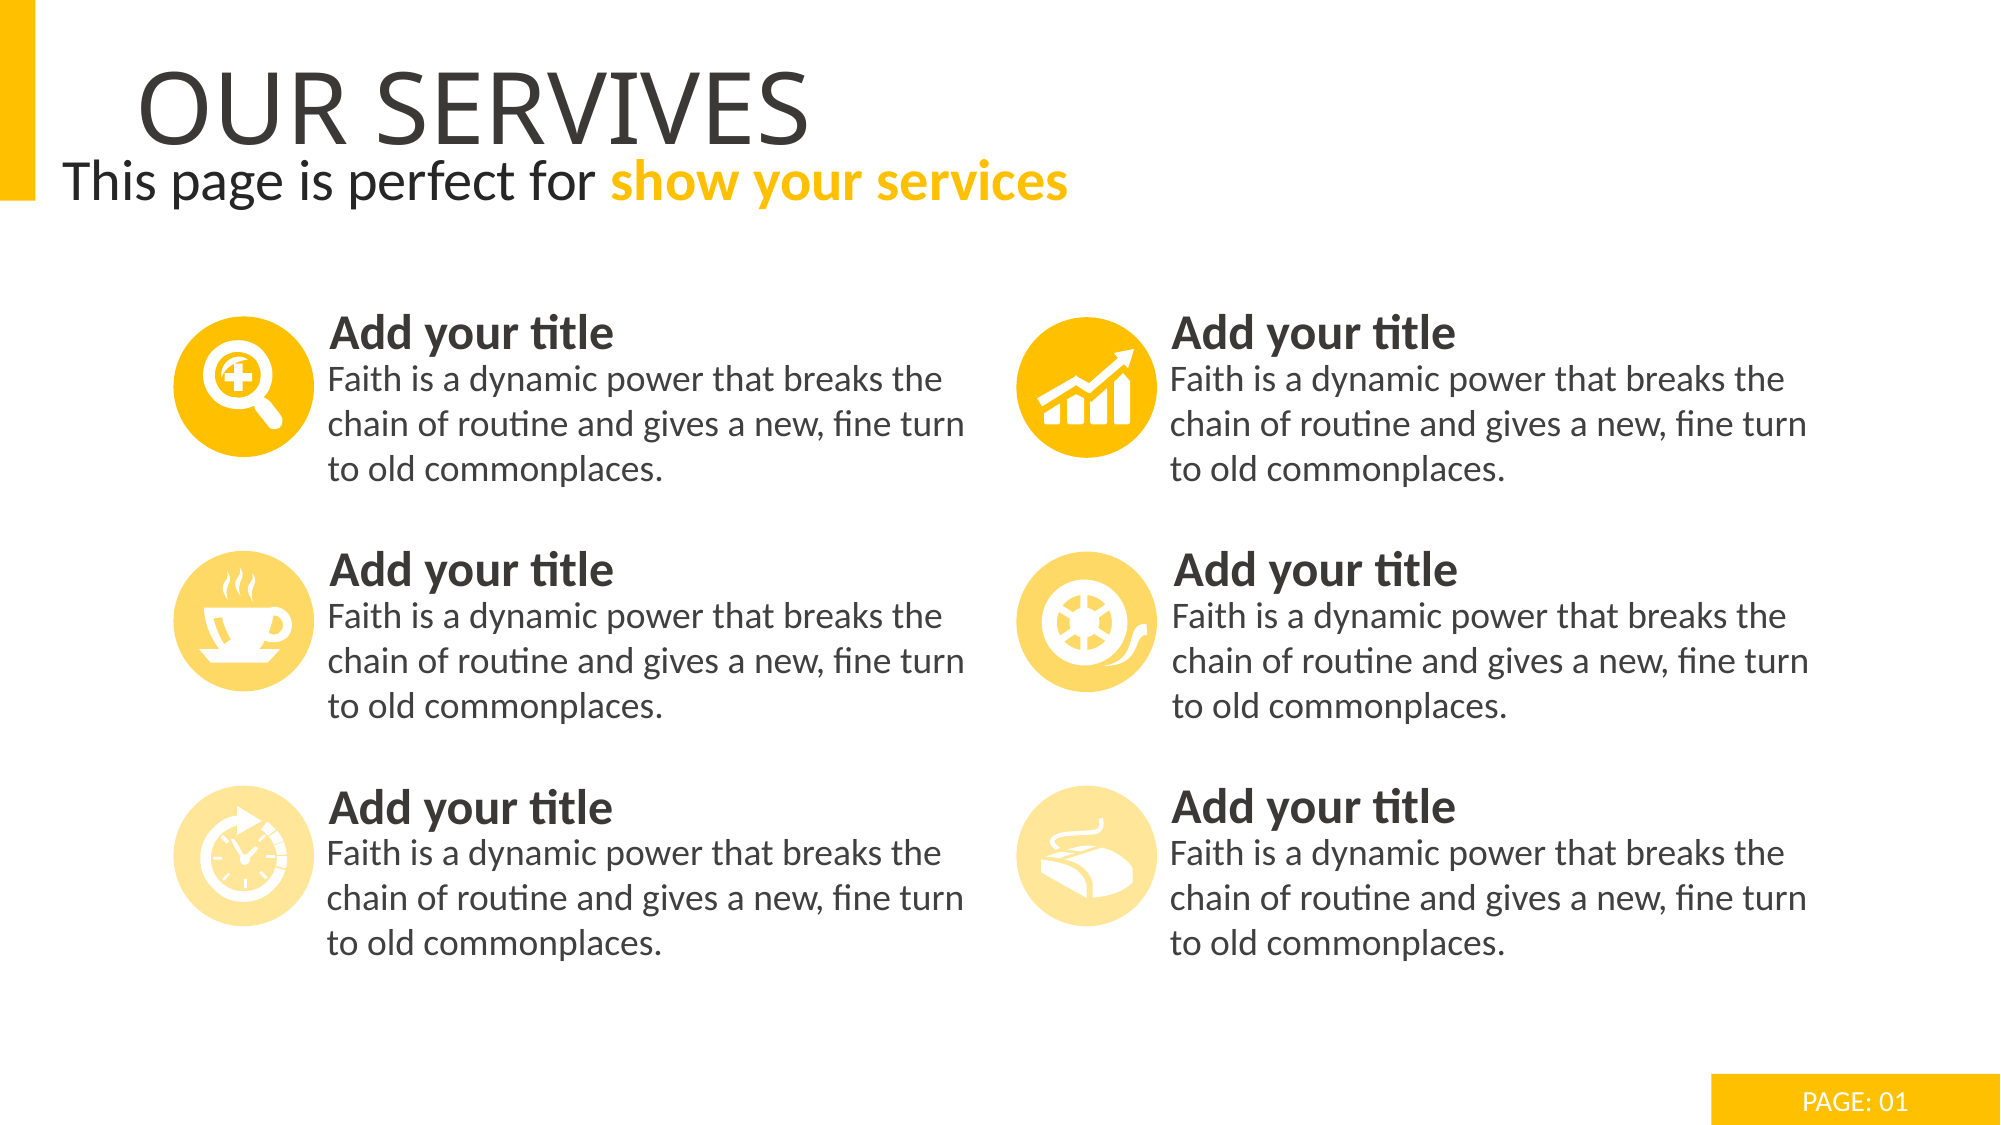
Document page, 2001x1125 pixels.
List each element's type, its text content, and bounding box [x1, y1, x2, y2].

text_box PAGE: 01 [1710, 1073, 2000, 1125]
text_box Faith is a dynamic power that breaks the chain of routine and gives a new, fine turn to old commonplaces. [1154, 820, 1836, 970]
text_box Add your title [1156, 766, 1472, 820]
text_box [1016, 785, 1157, 927]
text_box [173, 316, 315, 458]
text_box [1016, 317, 1157, 458]
text_box Faith is a dynamic power that breaks the chain of routine and gives a new, fine turn to old commonplaces. [312, 346, 994, 497]
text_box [173, 785, 315, 927]
text_box Add your title [314, 292, 630, 346]
text_box Add your title [314, 529, 630, 583]
text_box OUR SERVIVES [120, 37, 828, 135]
text_box Faith is a dynamic power that breaks the chain of routine and gives a new, fine turn to old commonplaces. [1154, 346, 1836, 497]
text_box Faith is a dynamic power that breaks the chain of routine and gives a new, fine turn to old commonplaces. [1157, 583, 1838, 733]
text_box [0, 0, 36, 202]
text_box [1016, 551, 1157, 693]
text_box This page is perfect for show your services [47, 135, 1085, 220]
text_box Faith is a dynamic power that breaks the chain of routine and gives a new, fine turn to old commonplaces. [311, 820, 993, 971]
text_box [173, 550, 315, 692]
text_box Add your title [1156, 292, 1472, 346]
text_box Add your title [313, 766, 629, 820]
text_box Faith is a dynamic power that breaks the chain of routine and gives a new, fine turn to old commonplaces. [312, 583, 994, 733]
text_box Add your title [1158, 529, 1474, 583]
